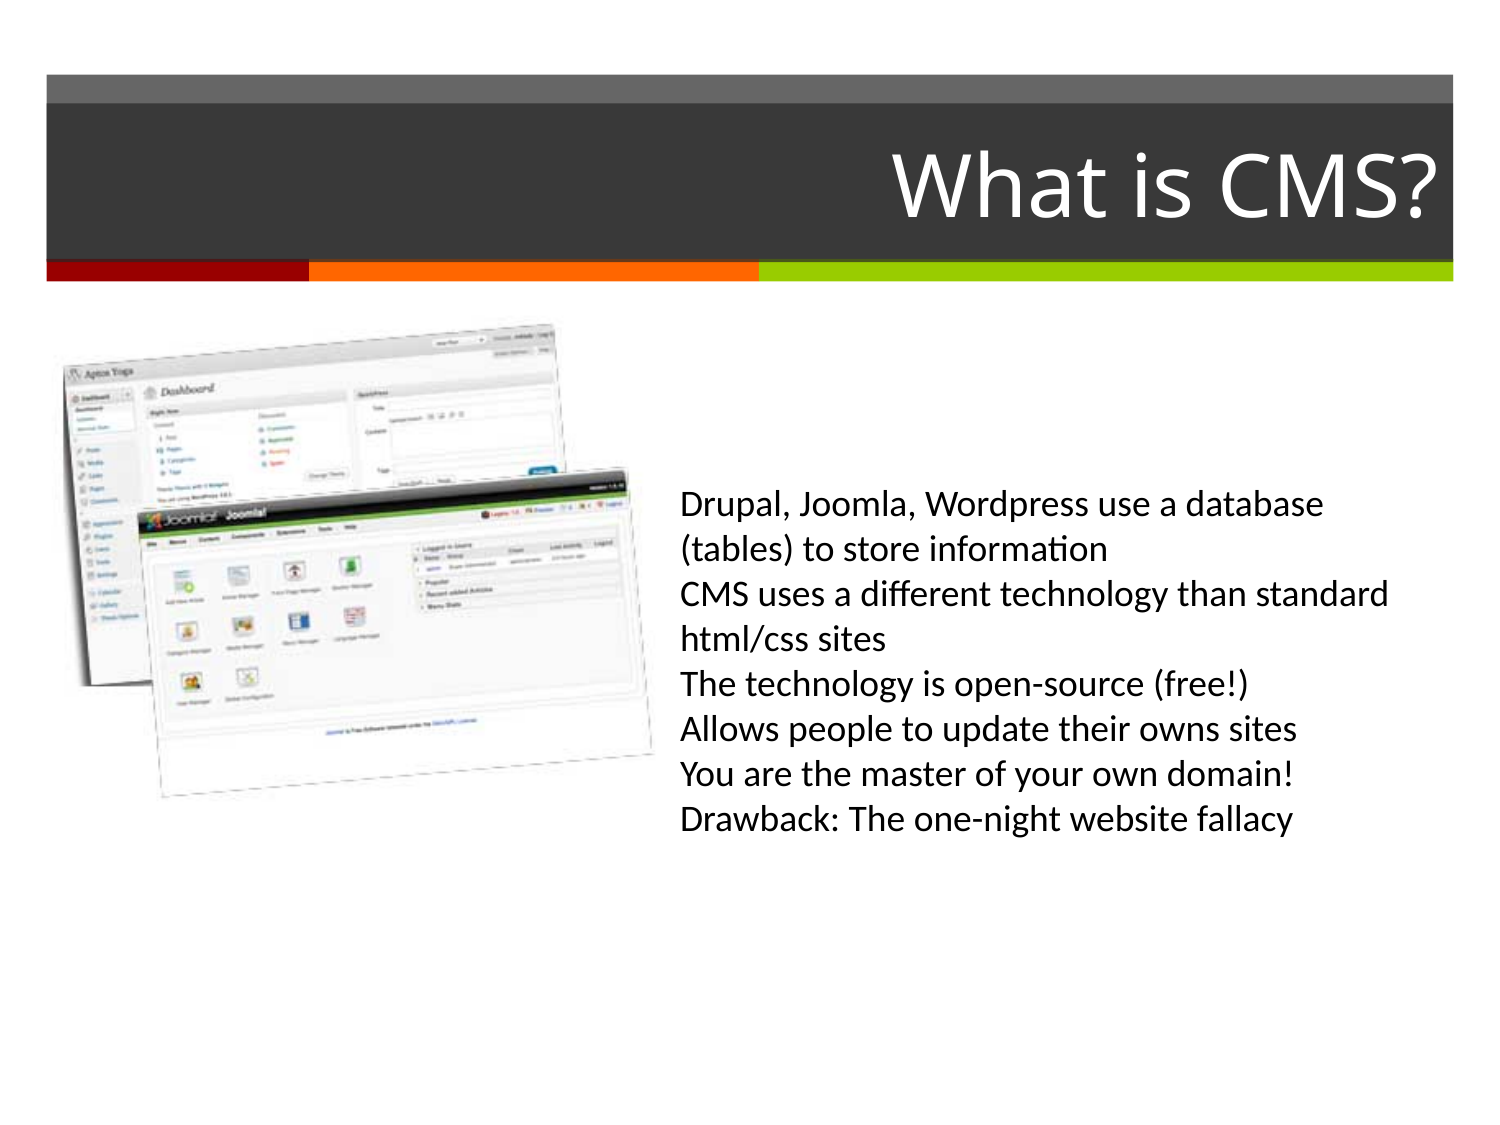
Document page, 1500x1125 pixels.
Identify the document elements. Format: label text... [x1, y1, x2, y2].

text_box Drupal, Joomla, Wordpress use a database (tables) to store information CMS uses a different technology than standard html/css sites The technology is open-source (free!) Allows people to update their owns sites You are the master of your own domain! Drawback: The one-night website fallacy [665, 471, 1414, 937]
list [0, 290, 859, 845]
title What is CMS? [46, 103, 1454, 263]
